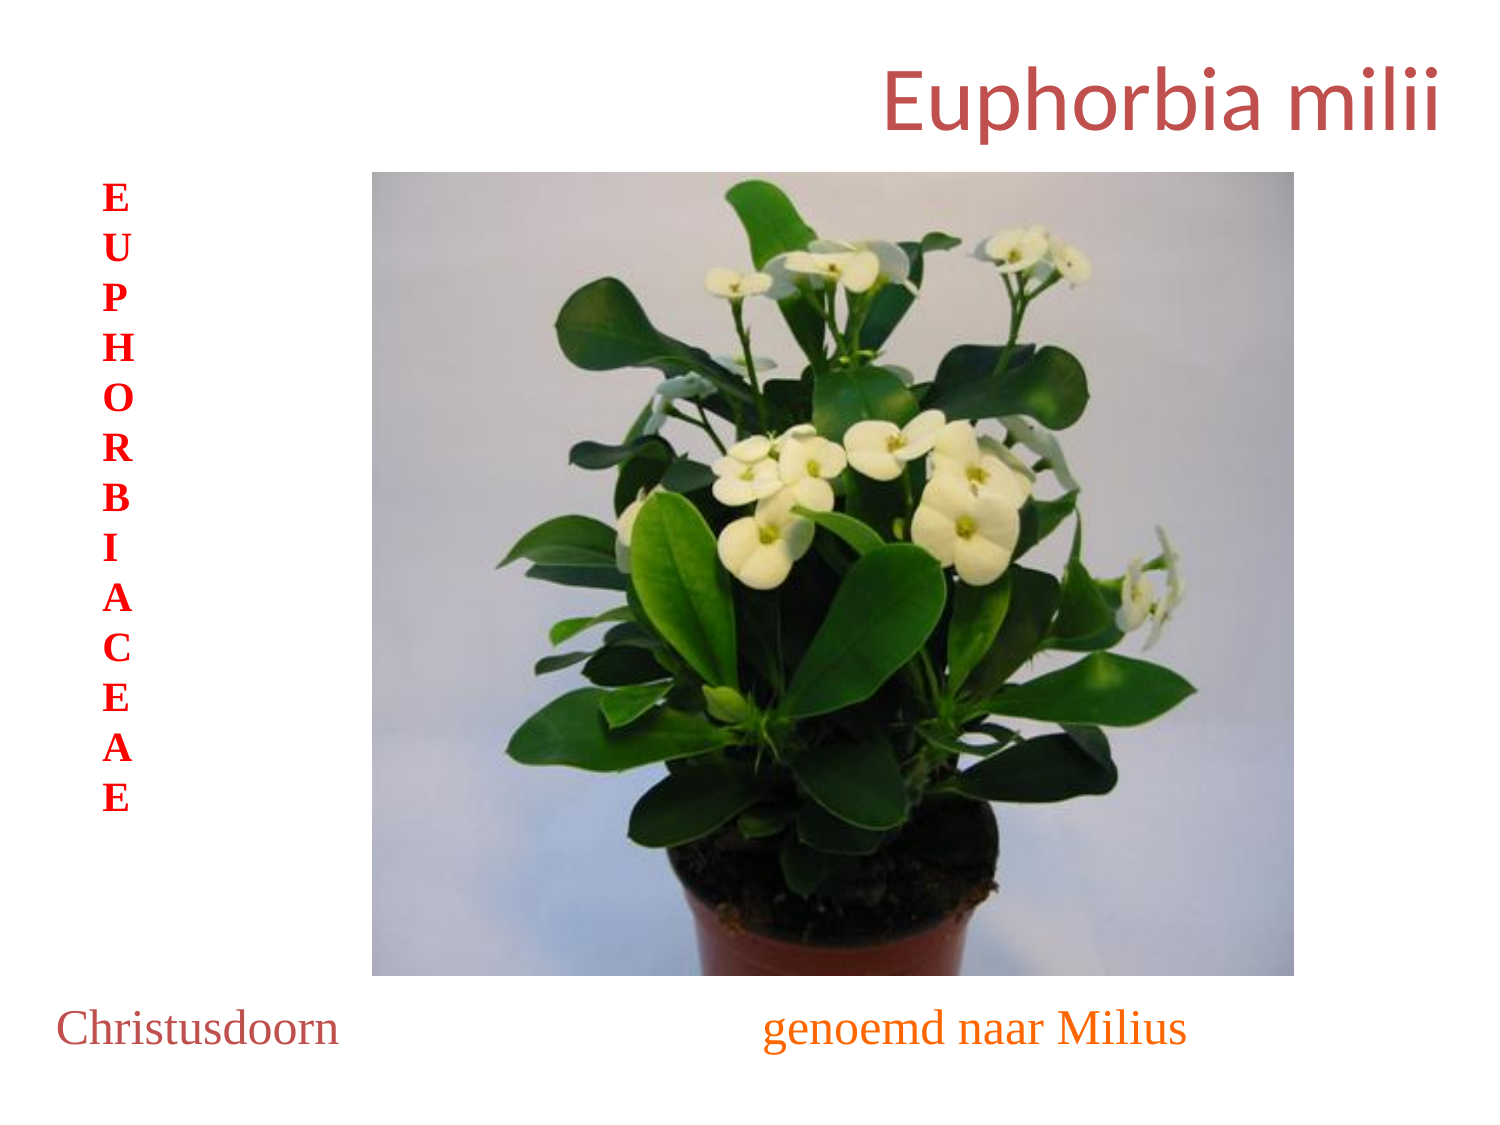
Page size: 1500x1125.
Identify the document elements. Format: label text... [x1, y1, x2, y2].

picture [371, 172, 1294, 977]
text_box EUPHORBIACEAE [87, 162, 150, 828]
title Euphorbia milii [183, 0, 1459, 188]
text_box genoemd naar Milius [1104, 987, 1203, 1063]
text_box Christusdoorn [41, 987, 1104, 1063]
